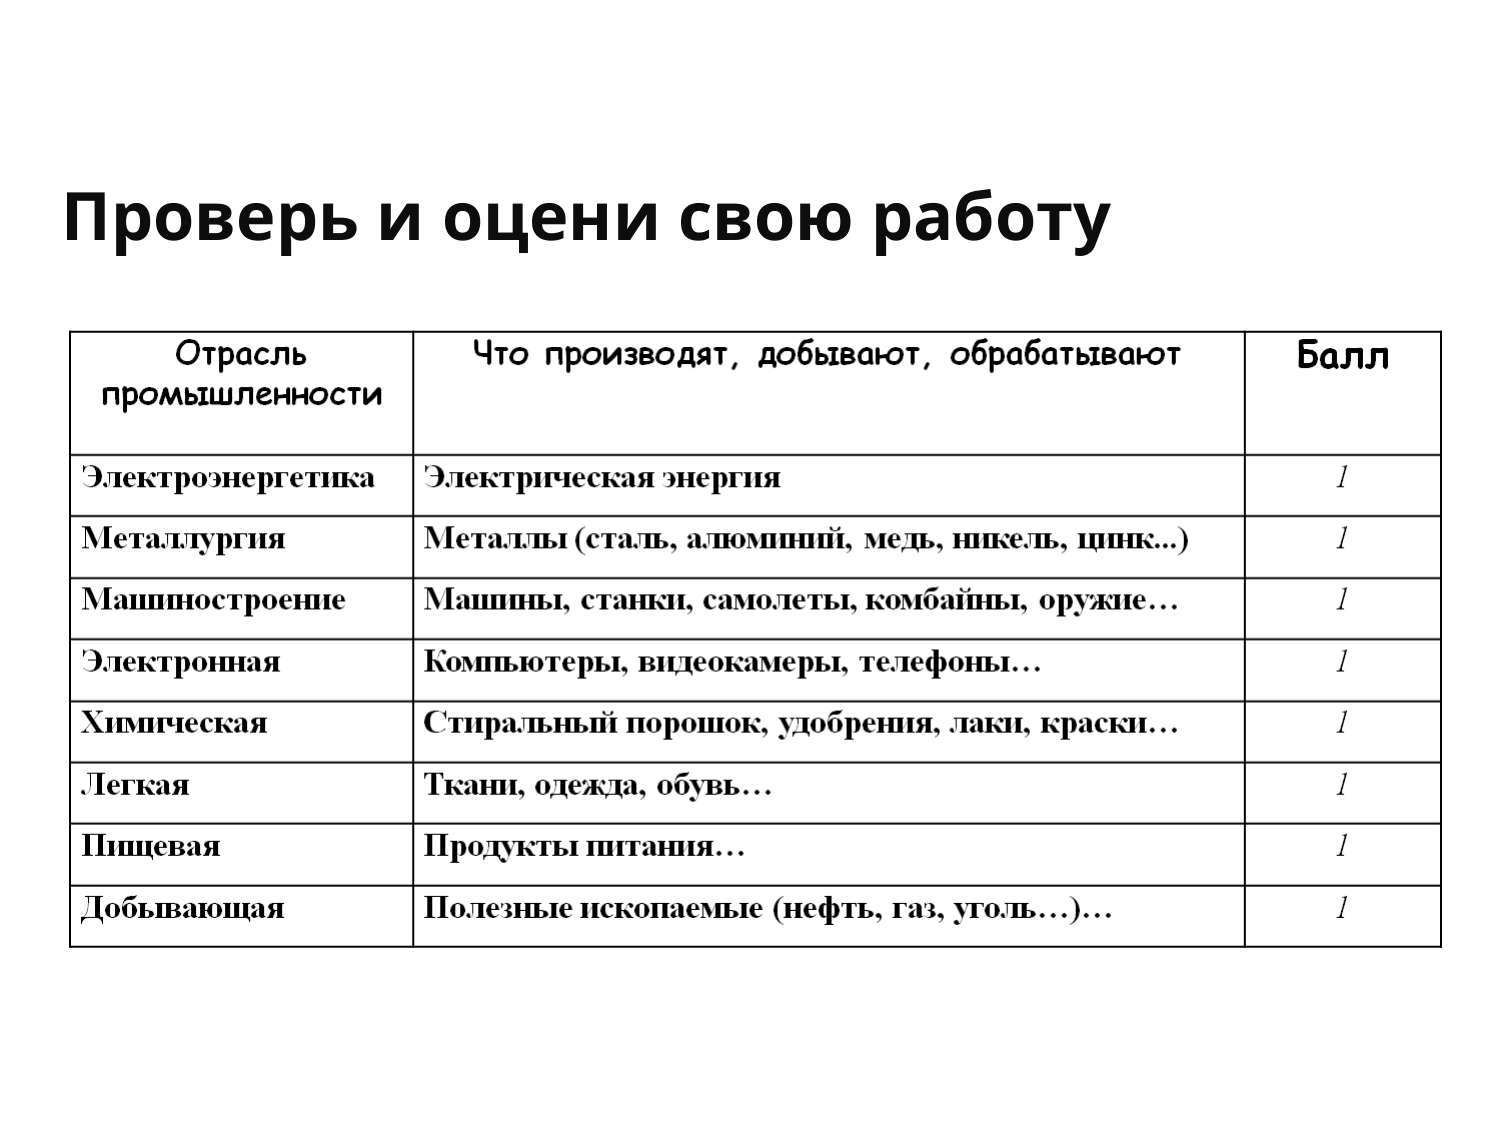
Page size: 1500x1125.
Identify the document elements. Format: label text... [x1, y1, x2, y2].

picture [58, 319, 1454, 959]
text_box Проверь и оцени свою работу [47, 166, 1441, 262]
